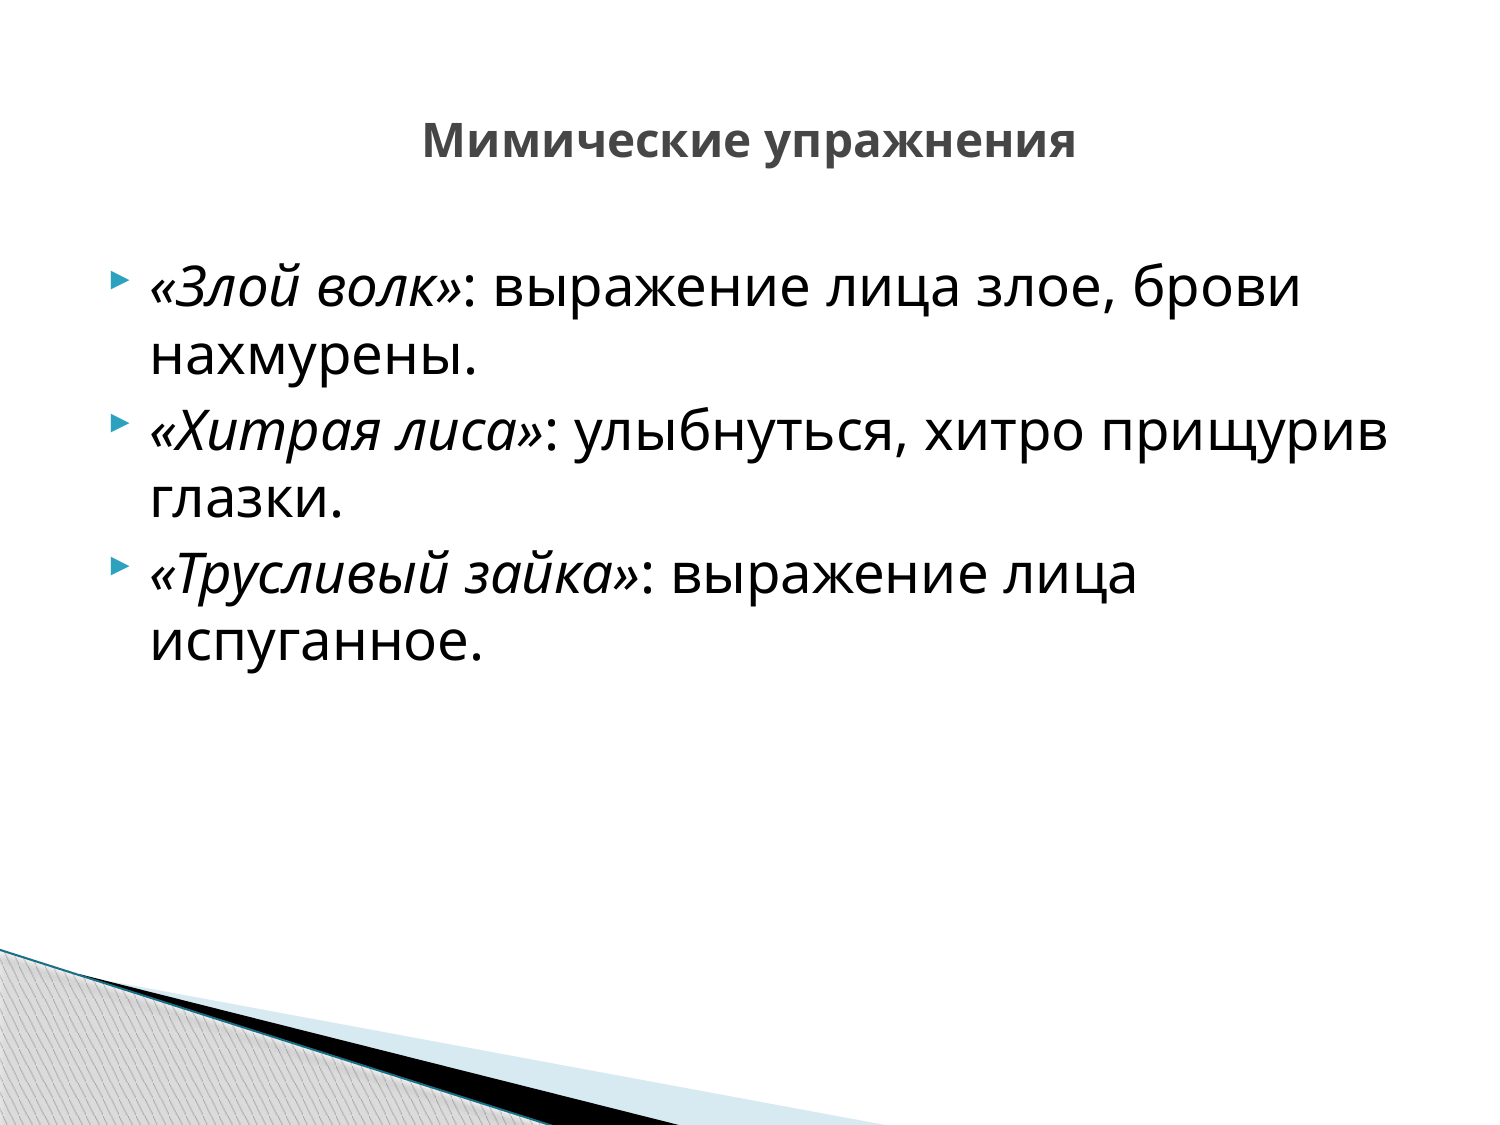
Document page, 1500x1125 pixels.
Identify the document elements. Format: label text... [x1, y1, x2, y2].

title Мимические упражнения [75, 45, 1425, 233]
list «Злой волк»: выражение лица злое, брови нахмурены. «Хитрая лиса»: улыбнуться, хитро прищурив глазки. «Трусливый зайка»: выражение лица испуганное. [75, 243, 1425, 986]
